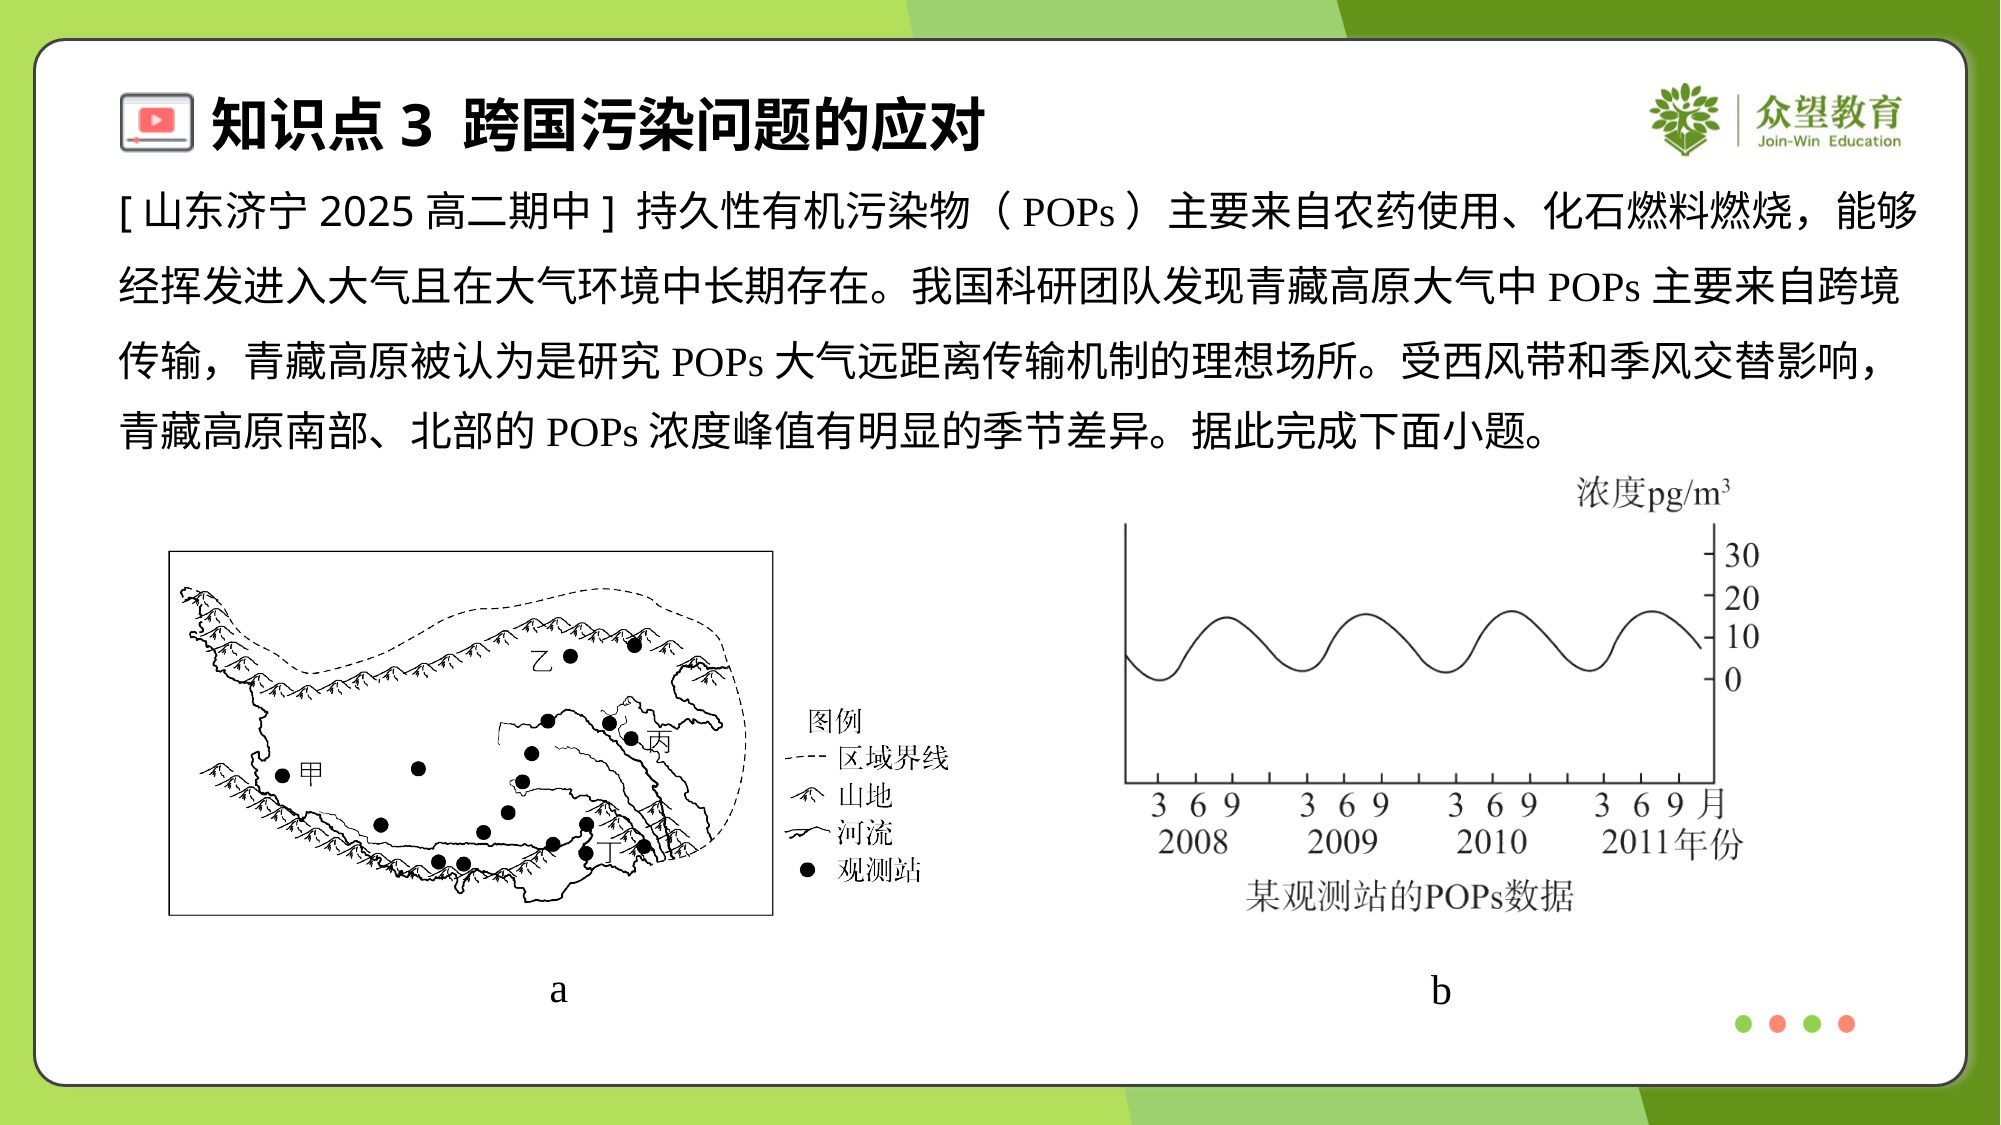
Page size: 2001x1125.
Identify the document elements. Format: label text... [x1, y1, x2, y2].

text_box b [1426, 937, 1457, 1071]
picture [0, 0, 2000, 1125]
text_box [山东济宁2025高二期中] 持久性有机污染物（POPs）主要来自农药使用、化石燃料燃烧，能够 经挥发进入大气且在大气环境中长期存在。我国科研团队发现青藏高原大气中POPs主要来自跨境 传输，青藏高原被认为是研究POPs大气远距离传输机制的理想场所。受西风带和季风交替影响， 青藏高原南部、北部的POPs浓度峰值有明显的季节差异。据此完成下面小题。 [118, 159, 1883, 448]
text_box a [544, 936, 573, 1070]
